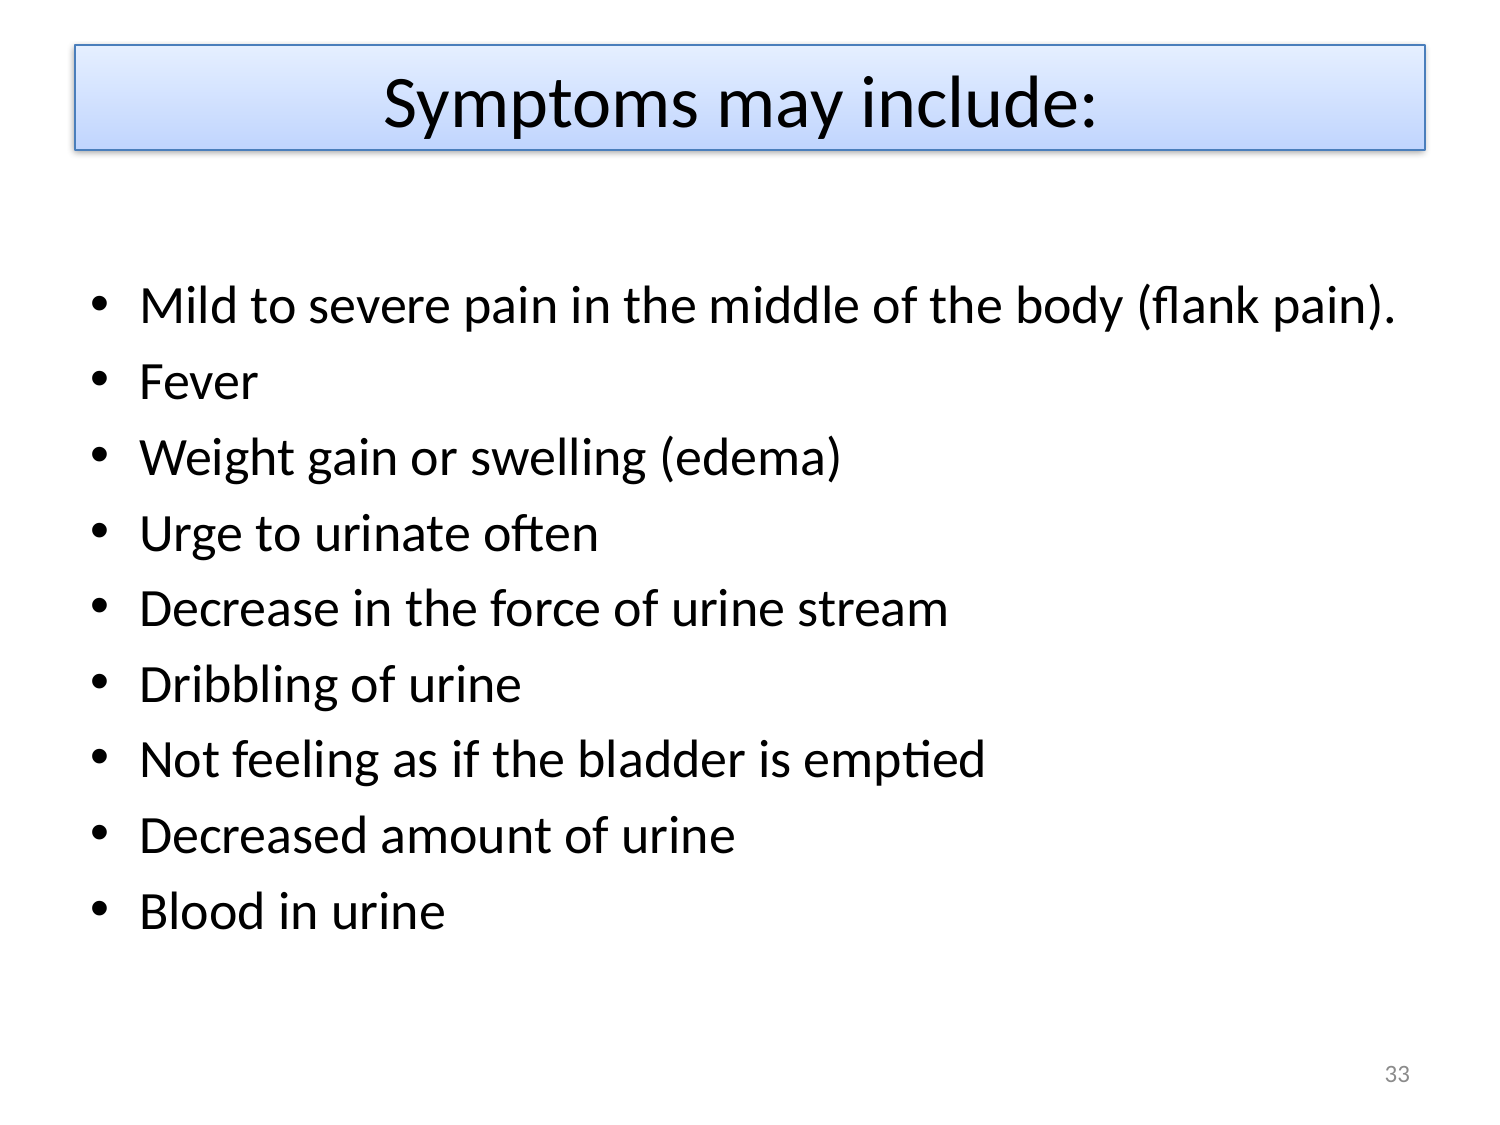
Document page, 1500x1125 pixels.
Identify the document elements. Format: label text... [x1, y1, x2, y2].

title Symptoms may include: [74, 44, 1426, 151]
slide_number 33 [1074, 1042, 1425, 1103]
list Mild to severe pain in the middle of the body (flank pain). Fever Weight gain or swelling (edema) Urge to urinate often Decrease in the force of urine stream Dribbling of urine Not feeling as if the bladder is emptied Decreased amount of urine Blood in urine [75, 262, 1425, 1005]
